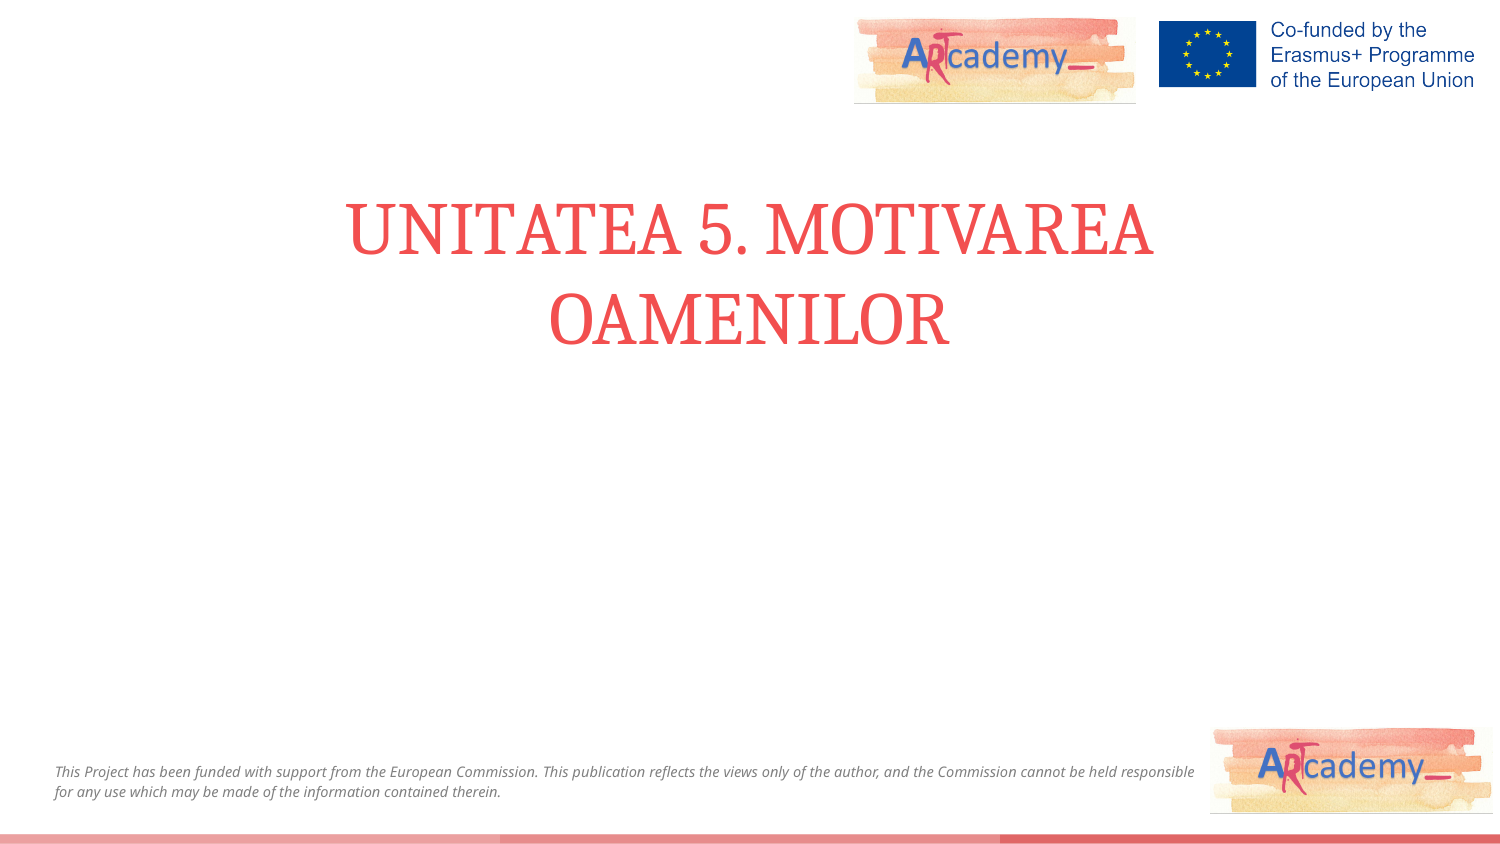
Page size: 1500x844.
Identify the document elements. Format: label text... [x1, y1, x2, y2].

picture [1158, 21, 1474, 91]
text_box This Project has been funded with support from the European Commission. This publication reflects the views only of the author, and the Commission cannot be held responsible for any use which may be made of the information contained therein. [39, 754, 1205, 799]
picture [1210, 709, 1493, 844]
title UNITATEA 5. MOTIVAREA OAMENILOR [164, 167, 1336, 375]
picture [854, 0, 1137, 134]
